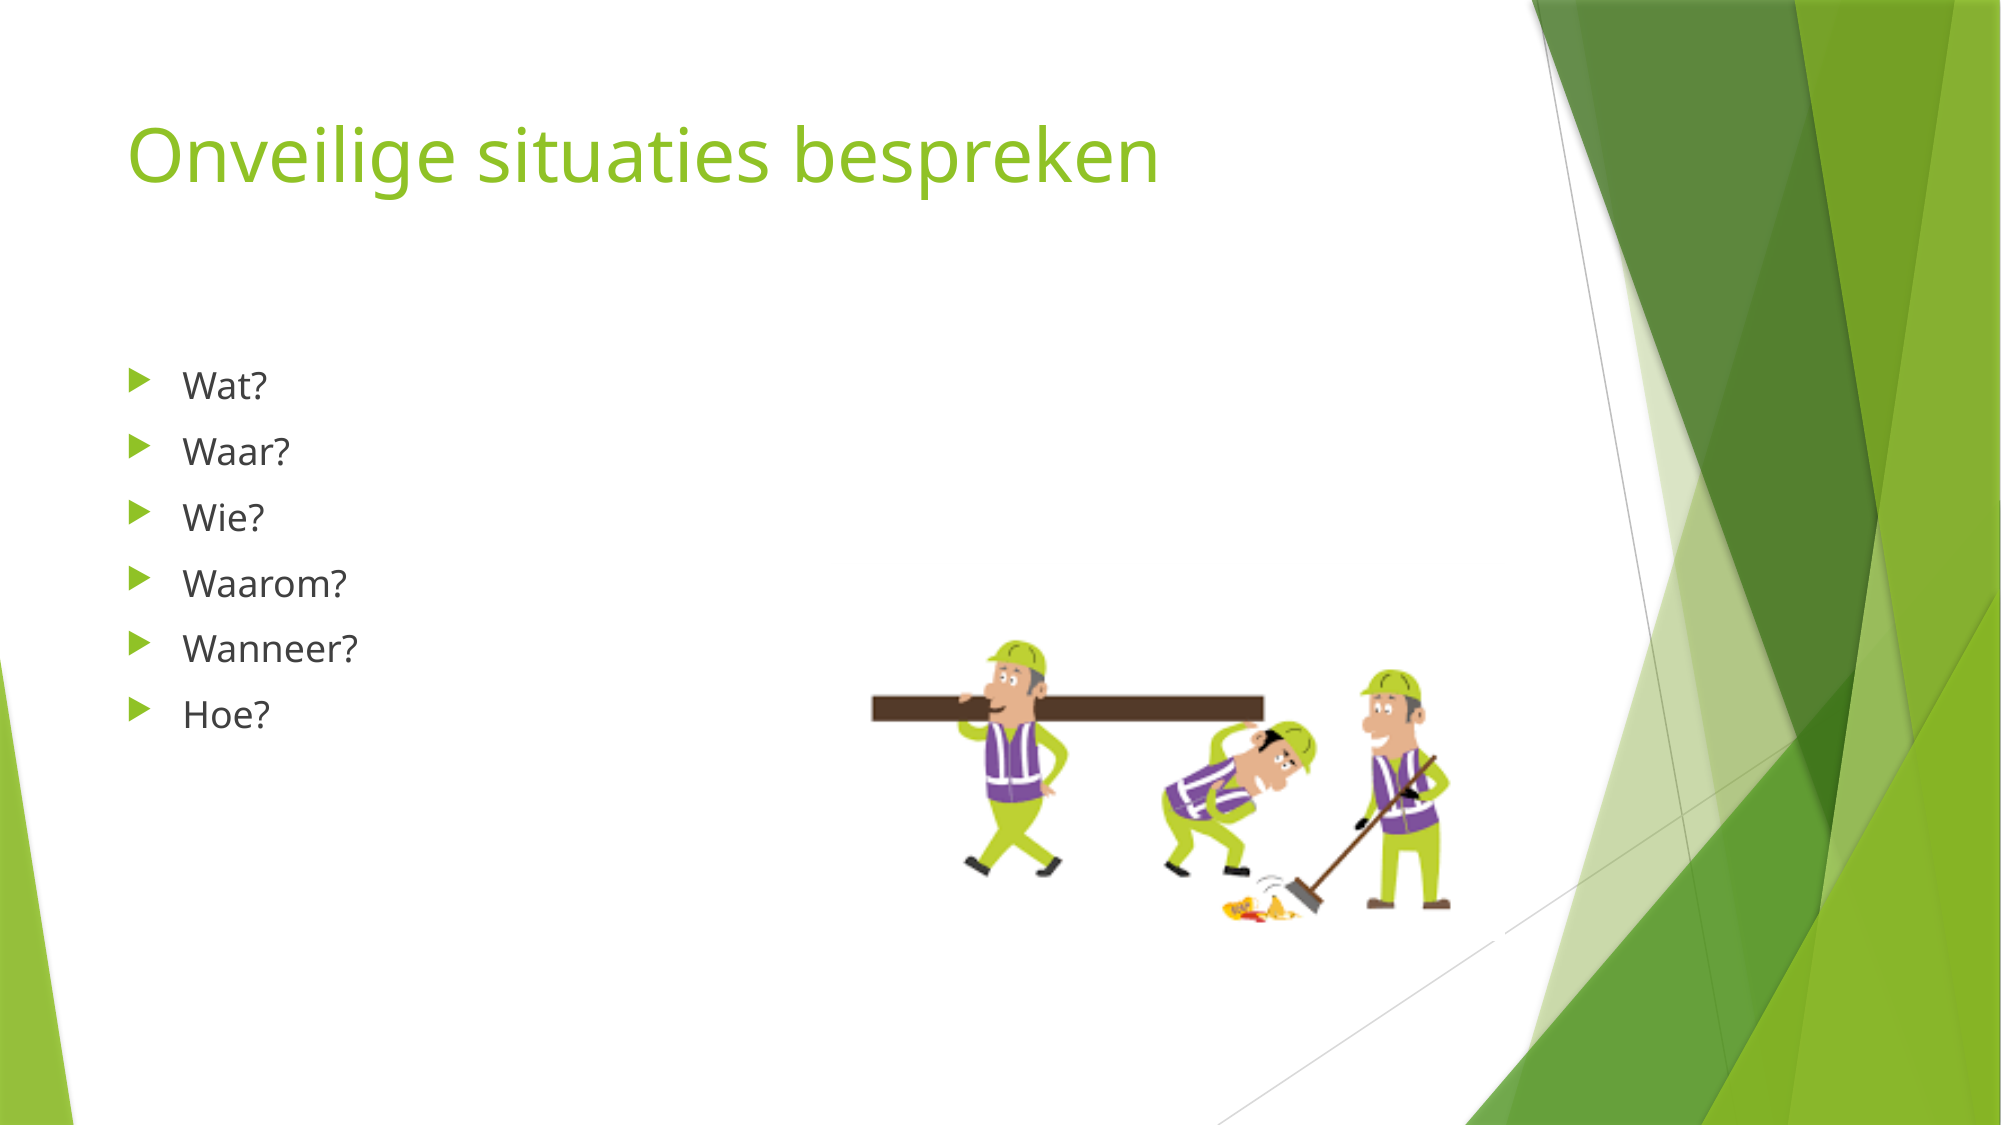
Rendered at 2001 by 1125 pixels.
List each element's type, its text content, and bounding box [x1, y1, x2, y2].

title Onveilige situaties bespreken [111, 99, 1522, 317]
picture [831, 561, 1505, 941]
list Wat? Waar? Wie? Waarom? Wanneer? Hoe? [111, 354, 1522, 992]
